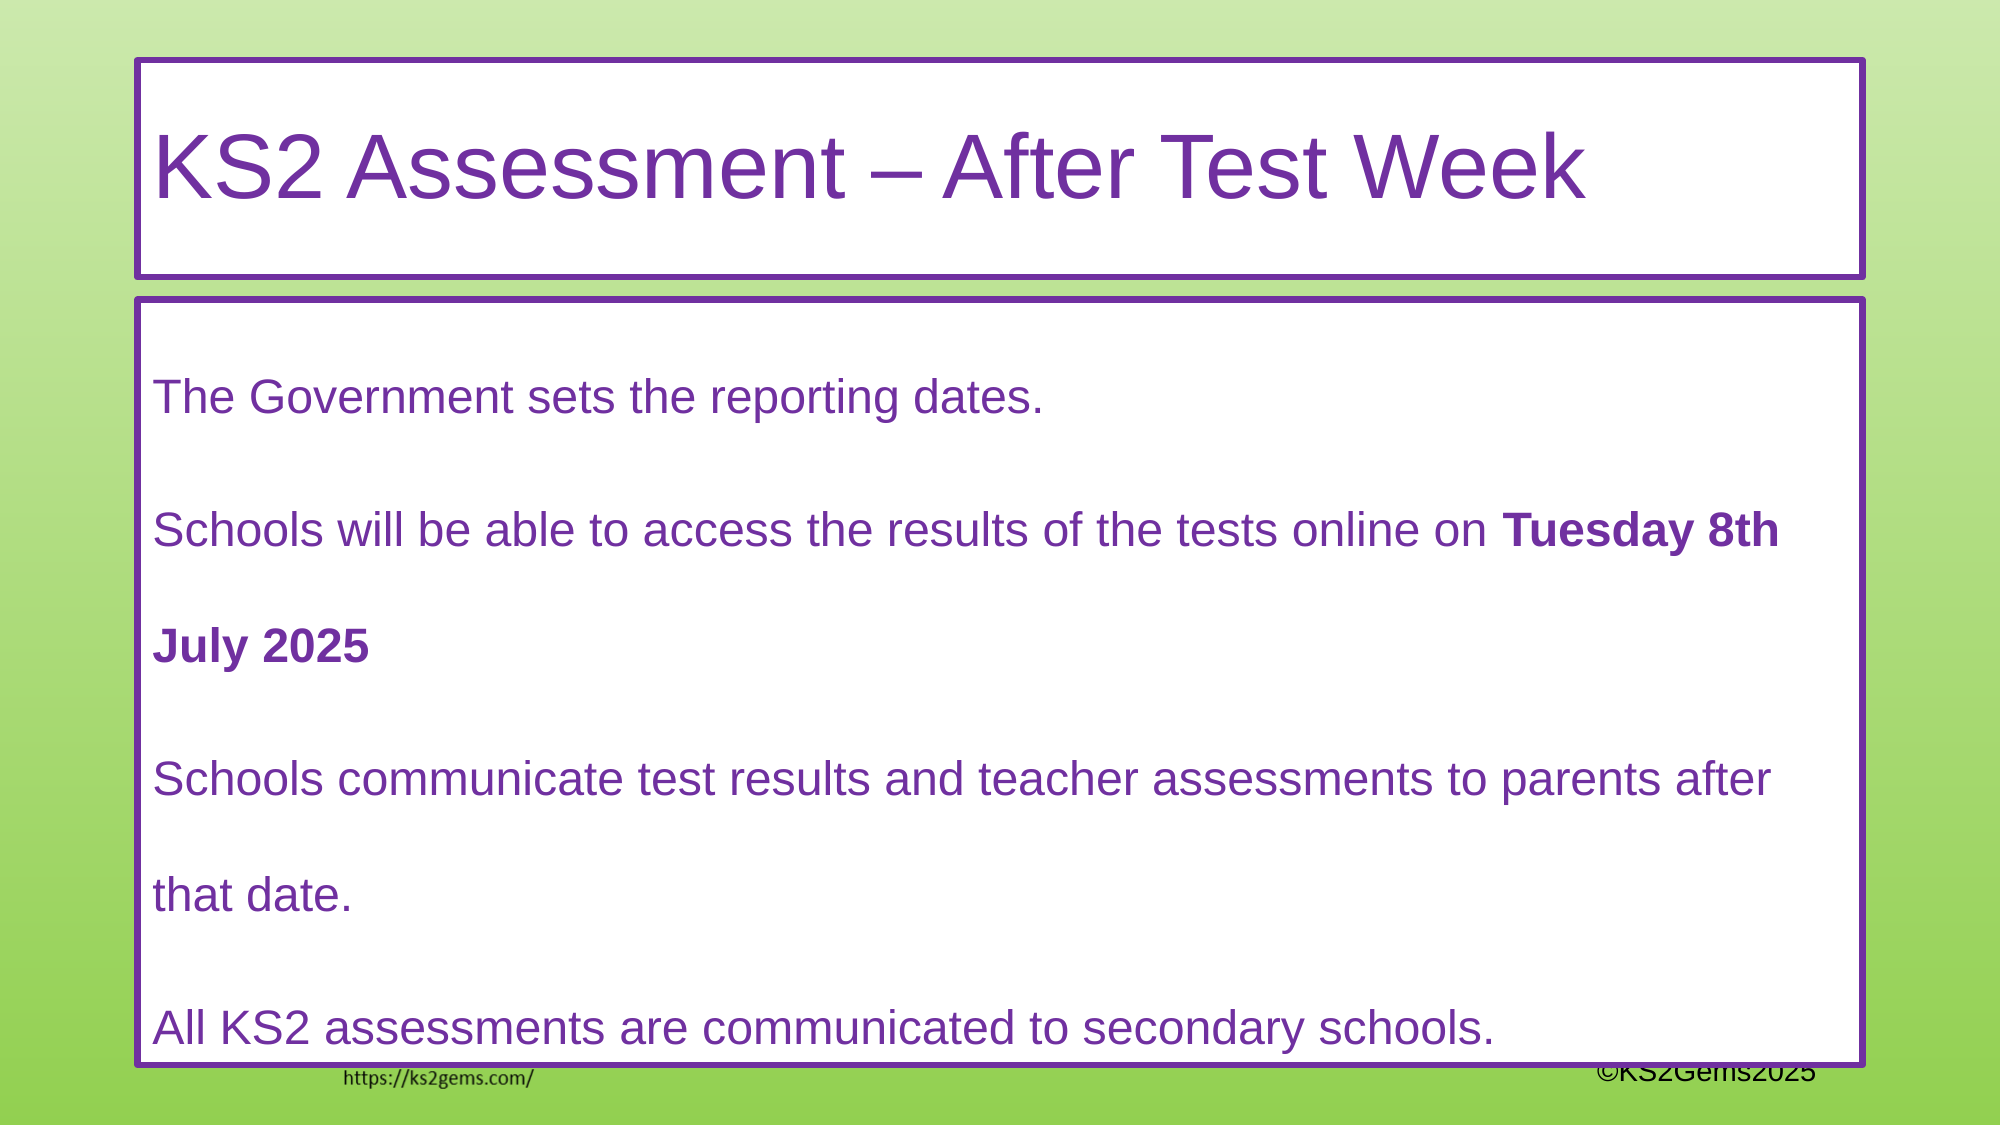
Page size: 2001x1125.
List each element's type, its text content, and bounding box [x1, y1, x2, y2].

list The Government sets the reporting dates. Schools will be able to access the results of the tests online on Tuesday 8th July 2025 Schools communicate test results and teacher assessments to parents after that date. All KS2 assessments are communicated to secondary schools. [137, 299, 1863, 1066]
picture [328, 1066, 588, 1104]
title KS2 Assessment – After Test Week [137, 59, 1863, 278]
